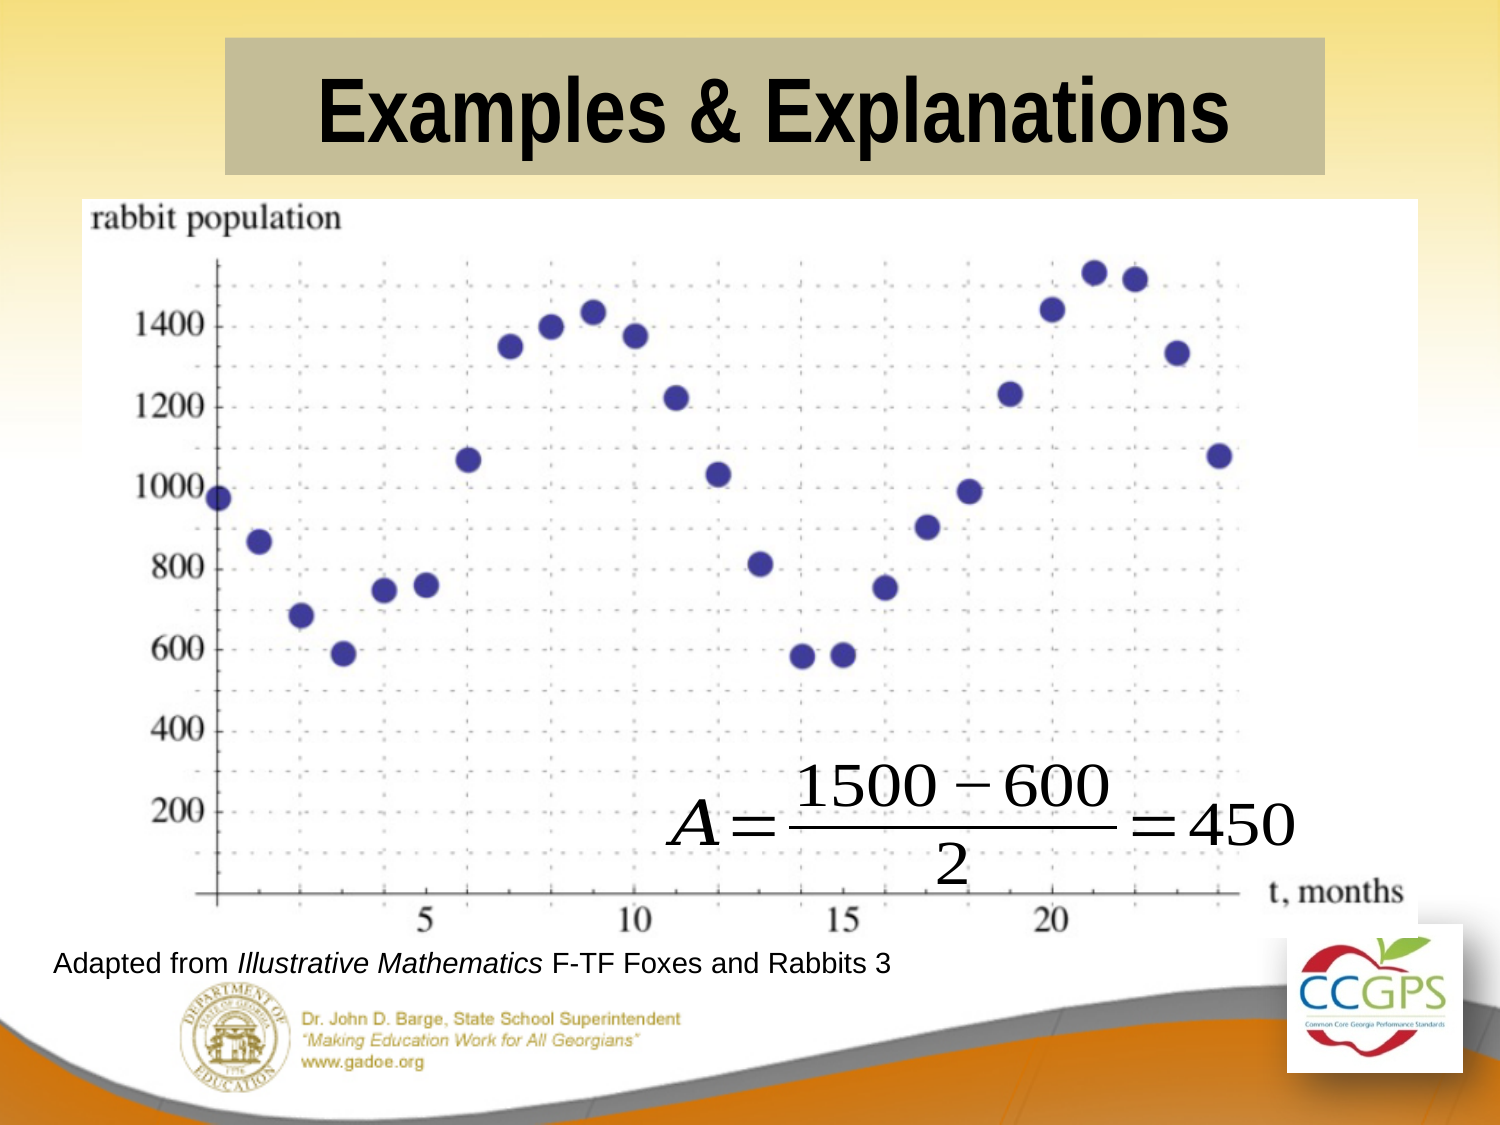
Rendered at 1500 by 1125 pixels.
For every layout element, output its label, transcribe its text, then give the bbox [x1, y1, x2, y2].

text_box Adapted from Illustrative Mathematics F-TF Foxes and Rabbits 3 [38, 936, 907, 987]
title Examples & Explanations [224, 37, 1326, 176]
picture [0, 0, 1500, 1125]
